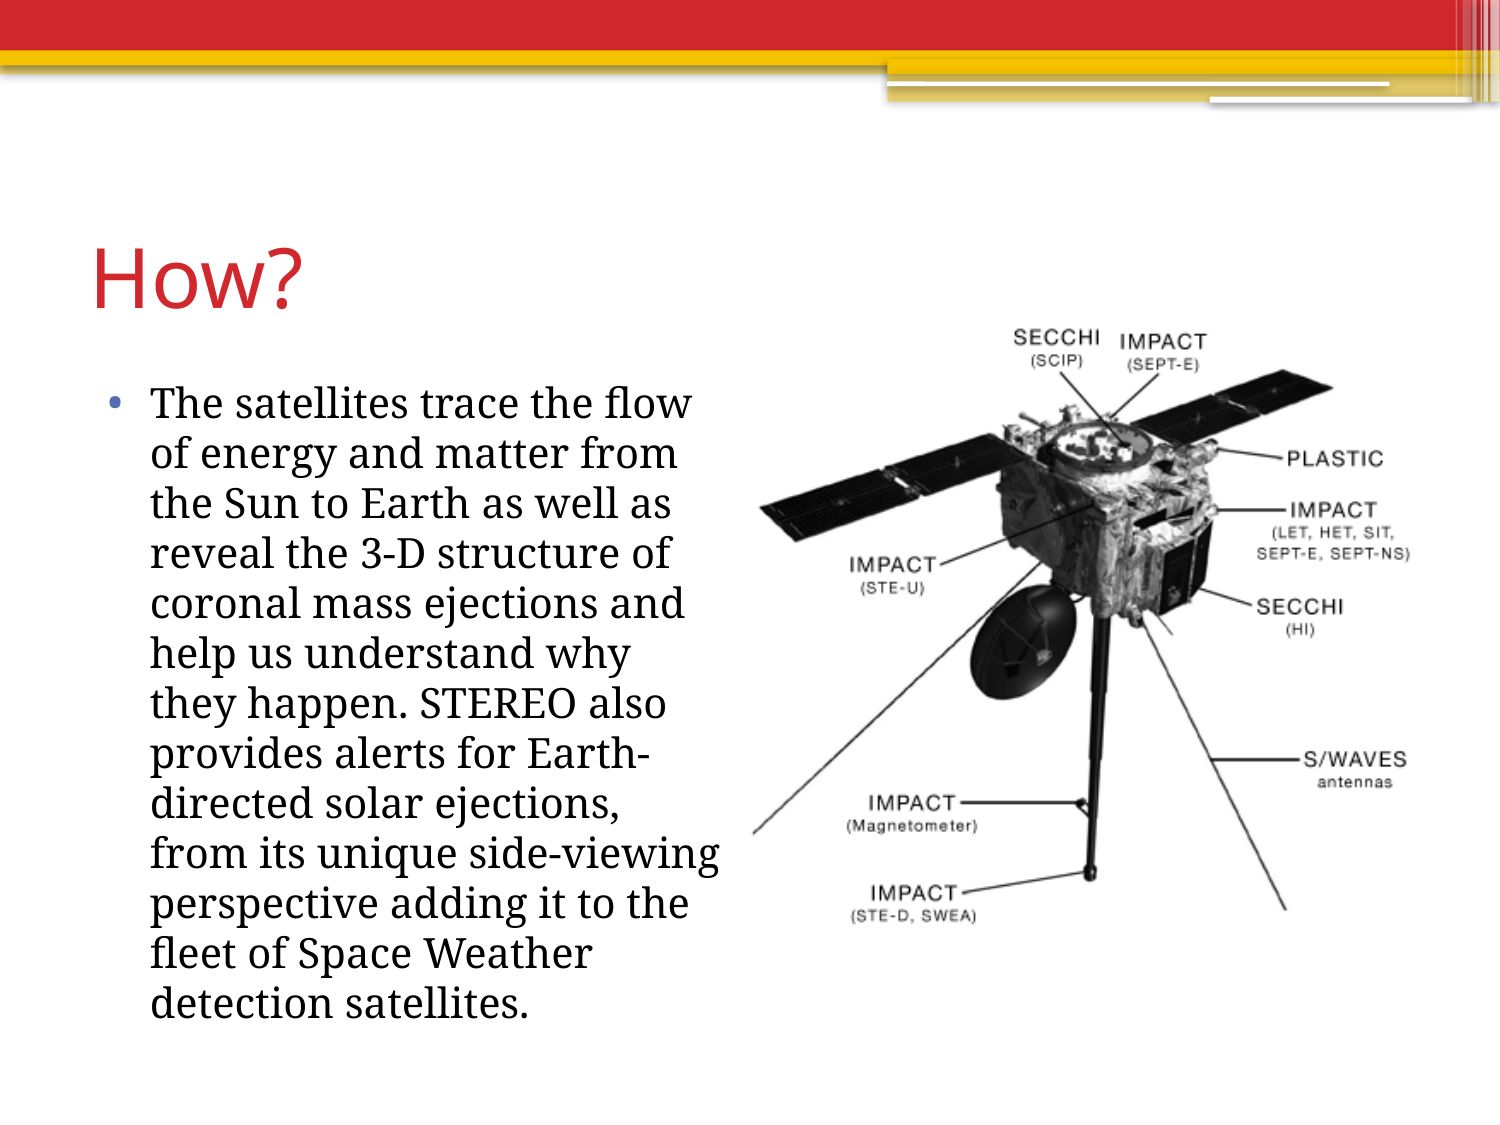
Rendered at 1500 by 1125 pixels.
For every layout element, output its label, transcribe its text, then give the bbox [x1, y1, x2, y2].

list The satellites trace the flow of energy and matter from the Sun to Earth as well as reveal the 3-D structure of coronal mass ejections and help us understand why they happen. STEREO also provides alerts for Earth-directed solar ejections, from its unique side-viewing perspective adding it to the fleet of Space Weather detection satellites. [75, 368, 738, 1112]
title How? [75, 187, 1425, 363]
picture [749, 312, 1434, 951]
